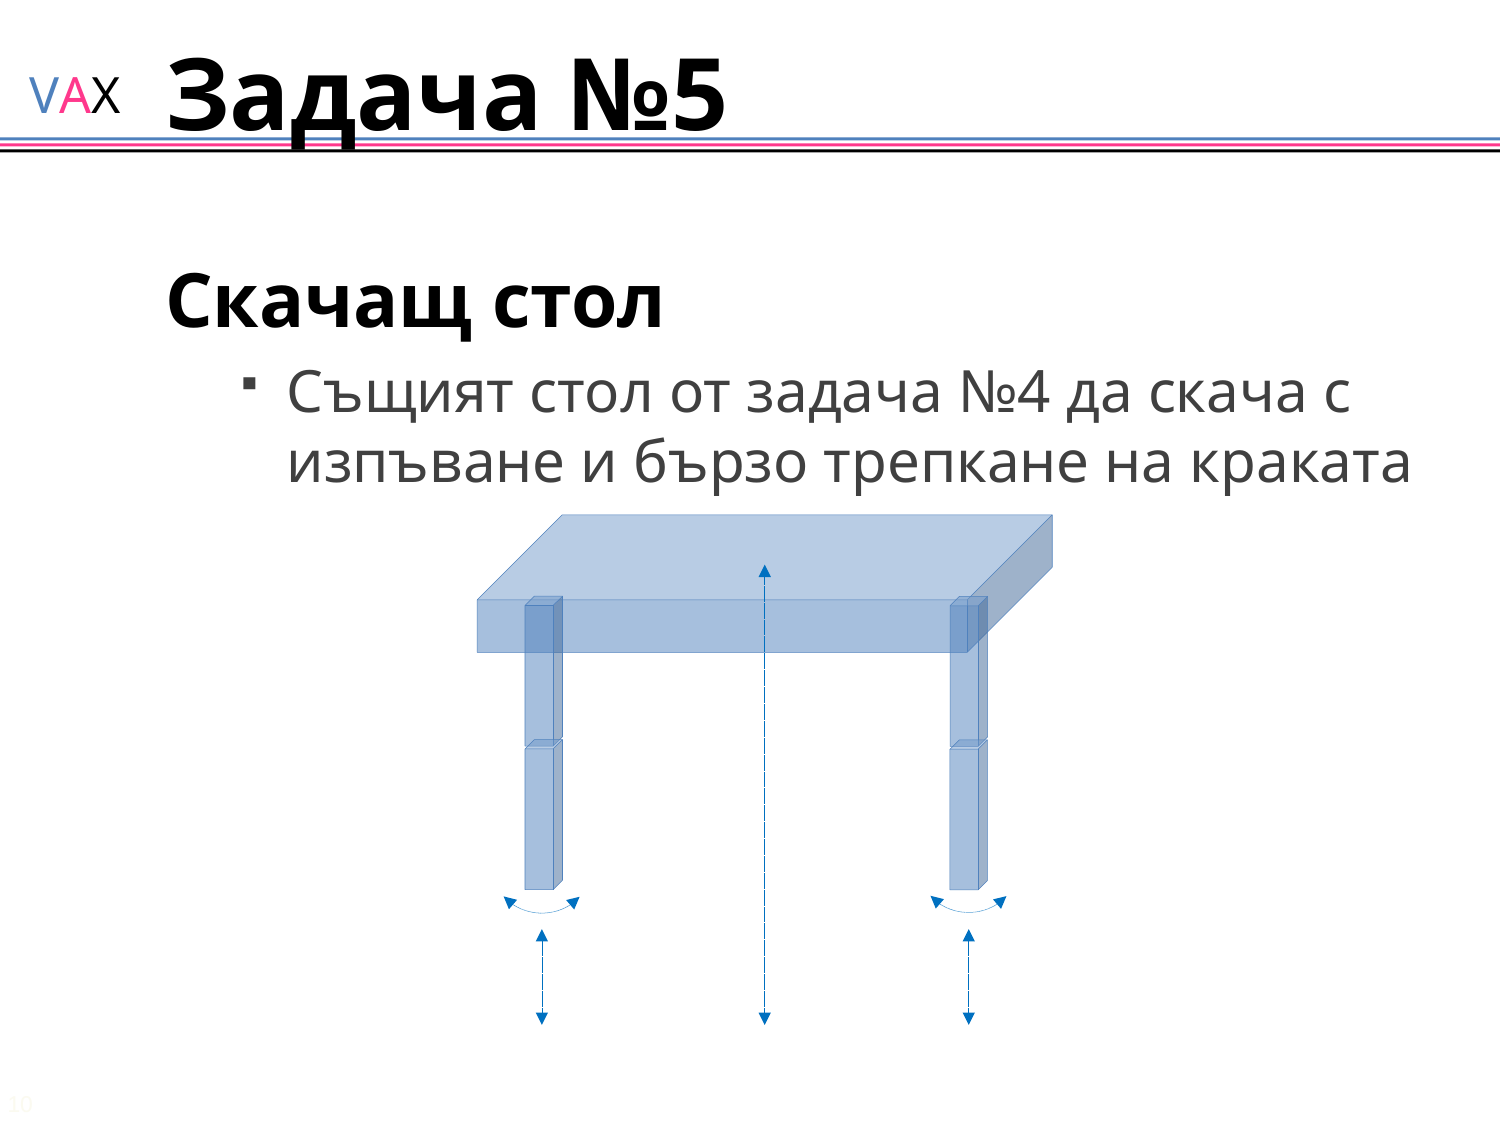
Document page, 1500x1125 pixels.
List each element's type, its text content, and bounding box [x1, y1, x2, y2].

text_box [522, 594, 565, 747]
text_box [947, 737, 990, 882]
text_box [522, 737, 565, 883]
title Задача №5 [0, 37, 1500, 144]
list Скачащ стол Същият стол от задача №4 да скача с изпъване и бързо трепкане на краката [150, 200, 1488, 1113]
text_box [947, 594, 990, 747]
text_box [930, 866, 1007, 915]
text_box [503, 867, 580, 916]
text_box [475, 512, 1055, 655]
